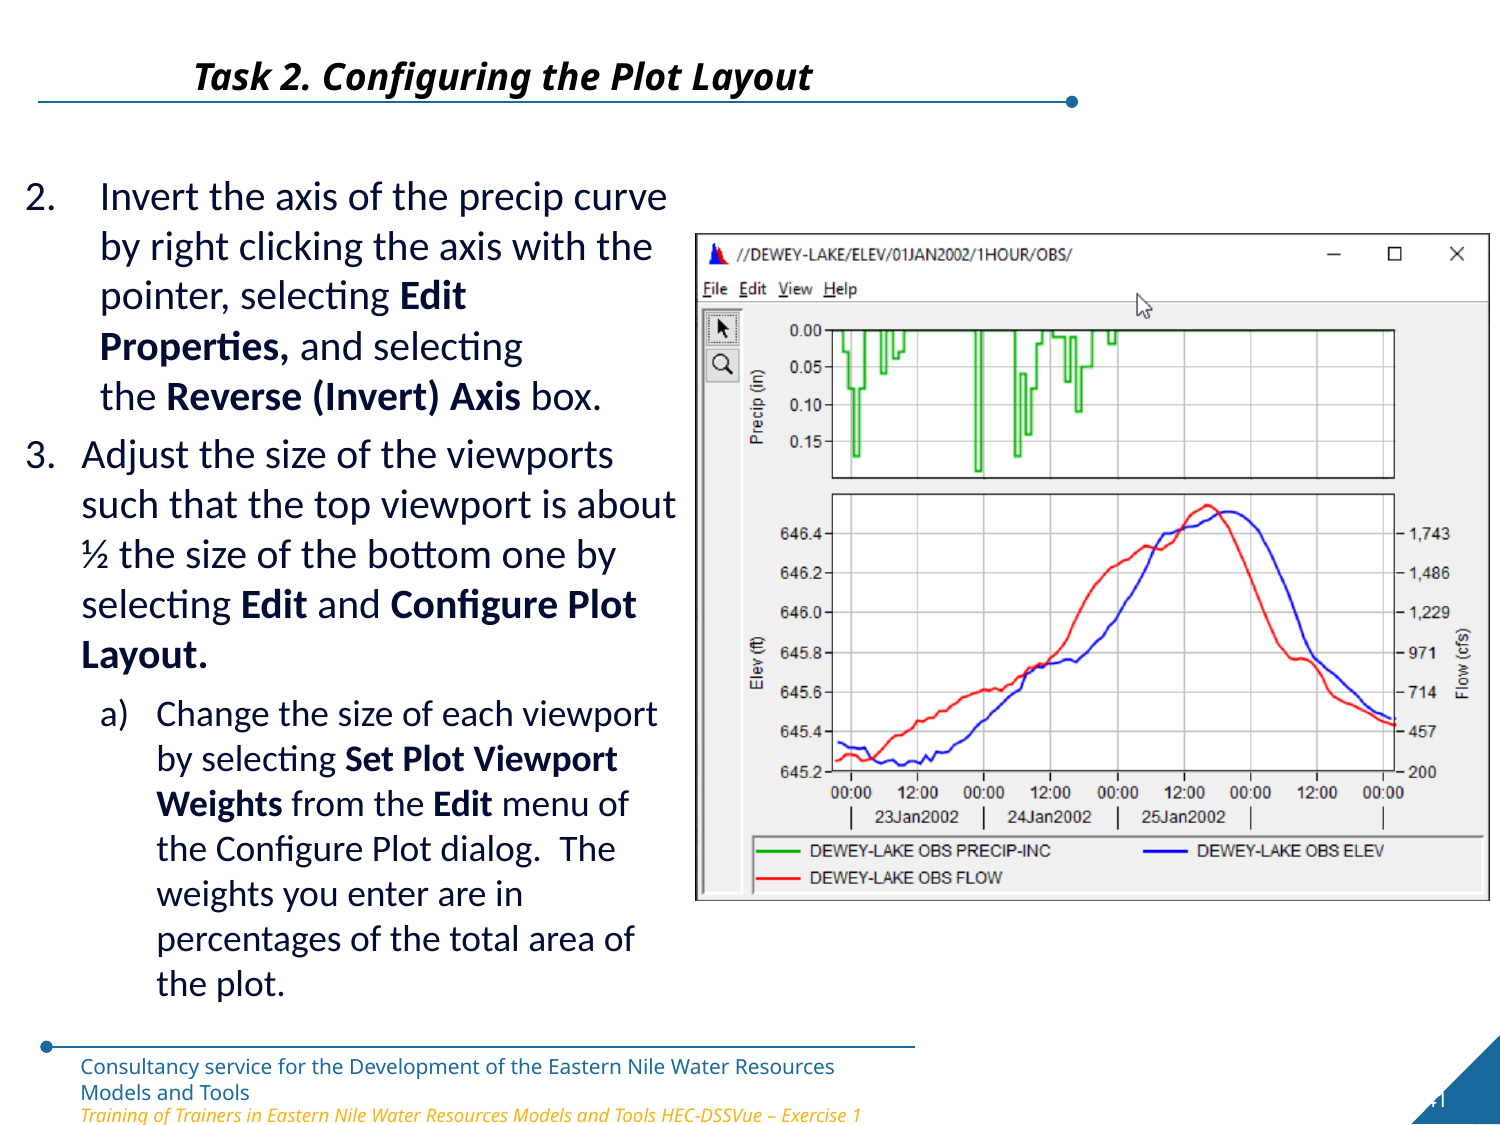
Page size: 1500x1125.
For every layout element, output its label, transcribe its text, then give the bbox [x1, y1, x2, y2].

list Invert the axis of the precip curve by right clicking the axis with the pointer, selecting Edit Properties, and selecting the Reverse (Invert) Axis box. Adjust the size of the viewports such that the top viewport is about ½ the size of the bottom one by selecting Edit and Configure Plot Layout. Change the size of each viewport by selecting Set Plot Viewport Weights from the Edit menu of the Configure Plot dialog. The weights you enter are in percentages of the total area of the plot. [10, 160, 696, 976]
picture [695, 232, 1490, 901]
text_box Task 2. Configuring the Plot Layout [178, 22, 1468, 106]
